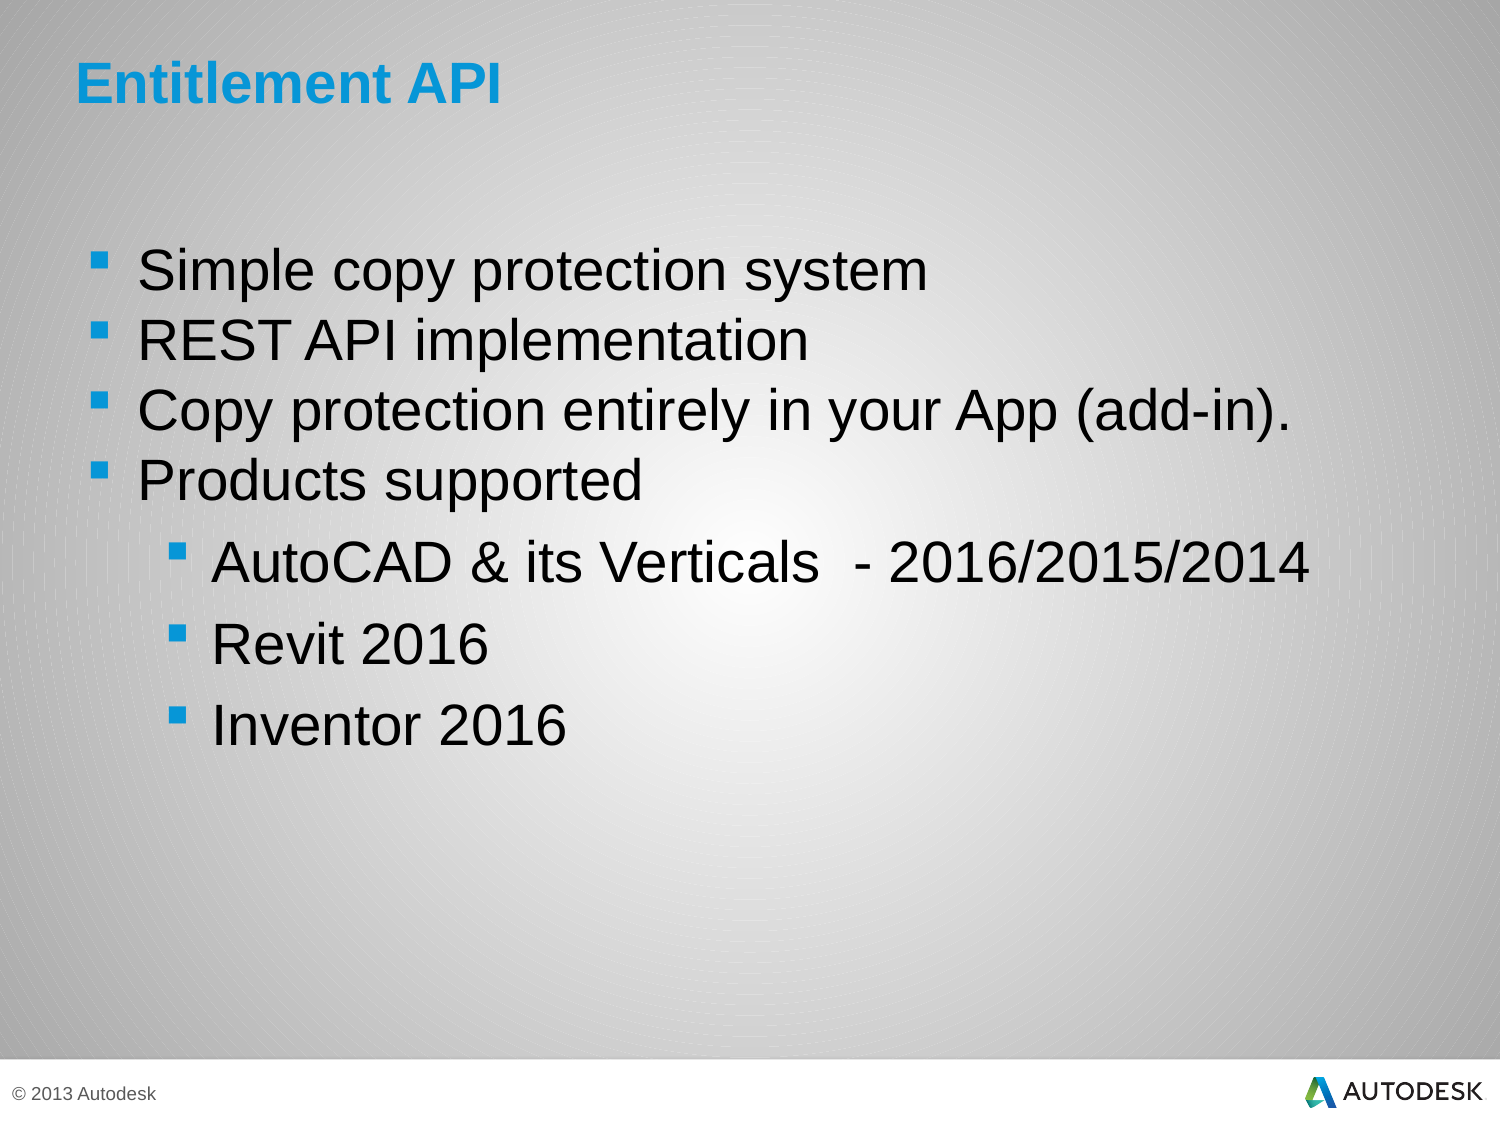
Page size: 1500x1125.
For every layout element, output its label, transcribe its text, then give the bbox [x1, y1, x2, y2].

picture [1305, 1077, 1487, 1108]
title Entitlement API [75, 45, 1425, 233]
list Simple copy protection system REST API implementation Copy protection entirely in your App (add-in). Products supported AutoCAD & its Verticals - 2016/2015/2014 Revit 2016 Inventor 2016 [75, 233, 1425, 1015]
